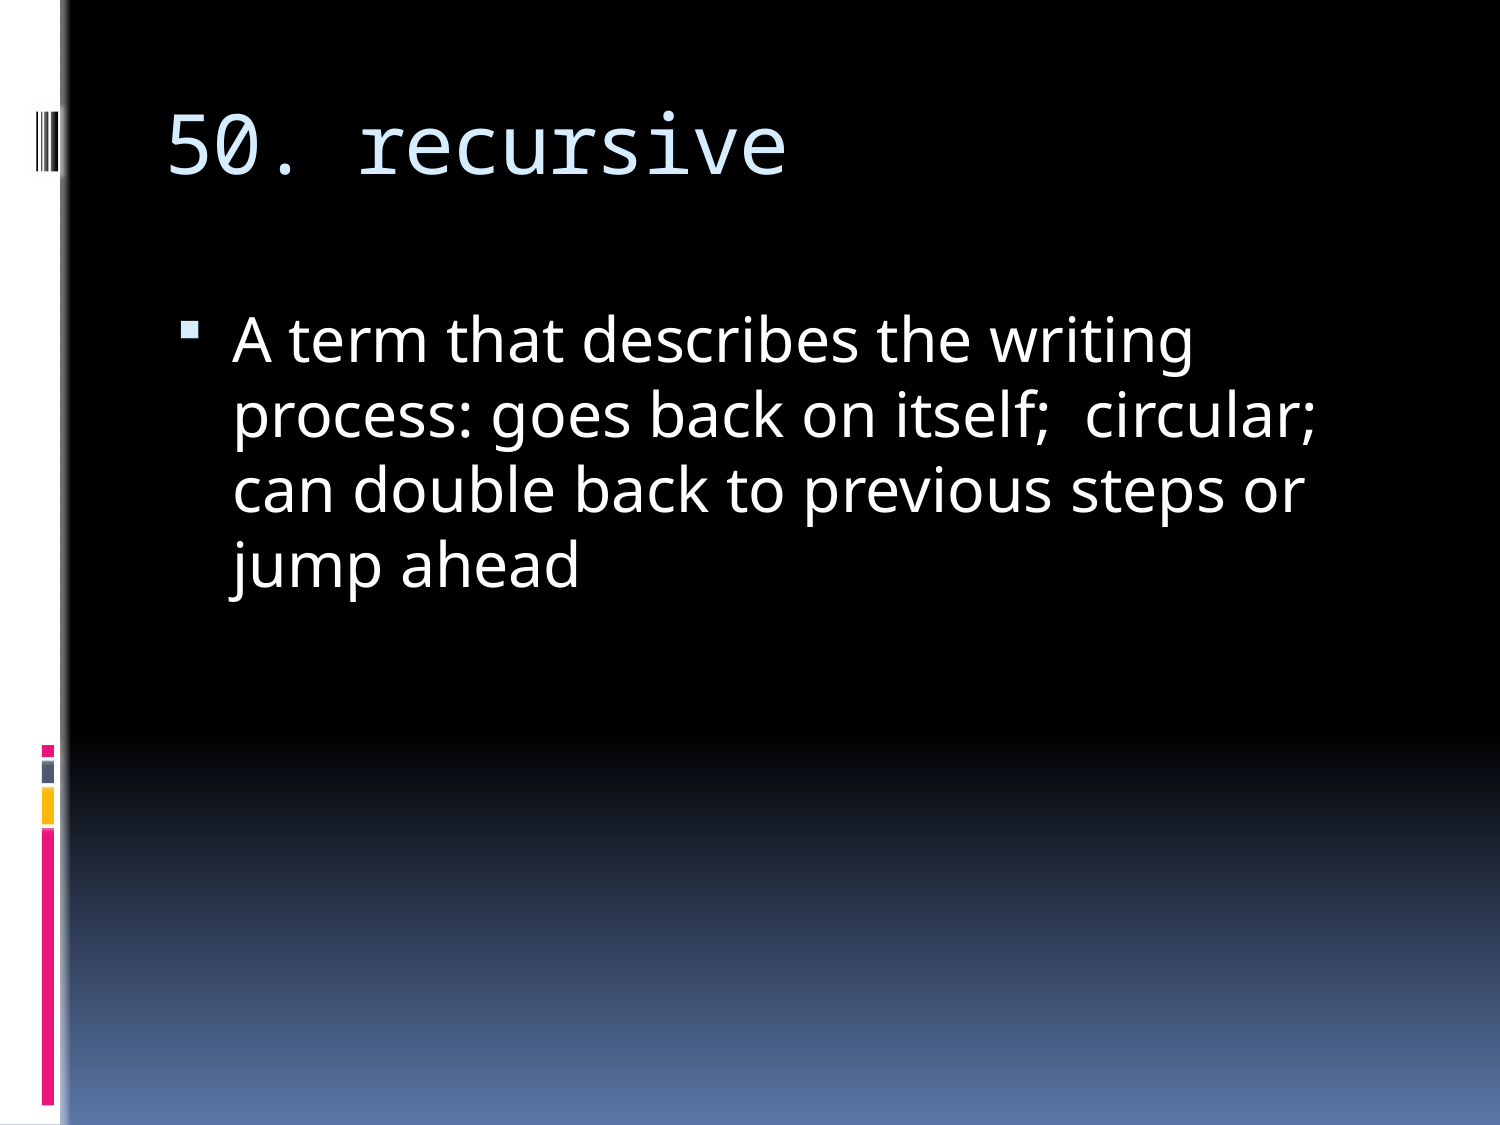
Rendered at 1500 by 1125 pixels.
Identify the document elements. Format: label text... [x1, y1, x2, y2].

list A term that describes the writing process: goes back on itself; circular; can double back to previous steps or jump ahead [150, 292, 1425, 1043]
title 50. recursive [150, 83, 1425, 234]
